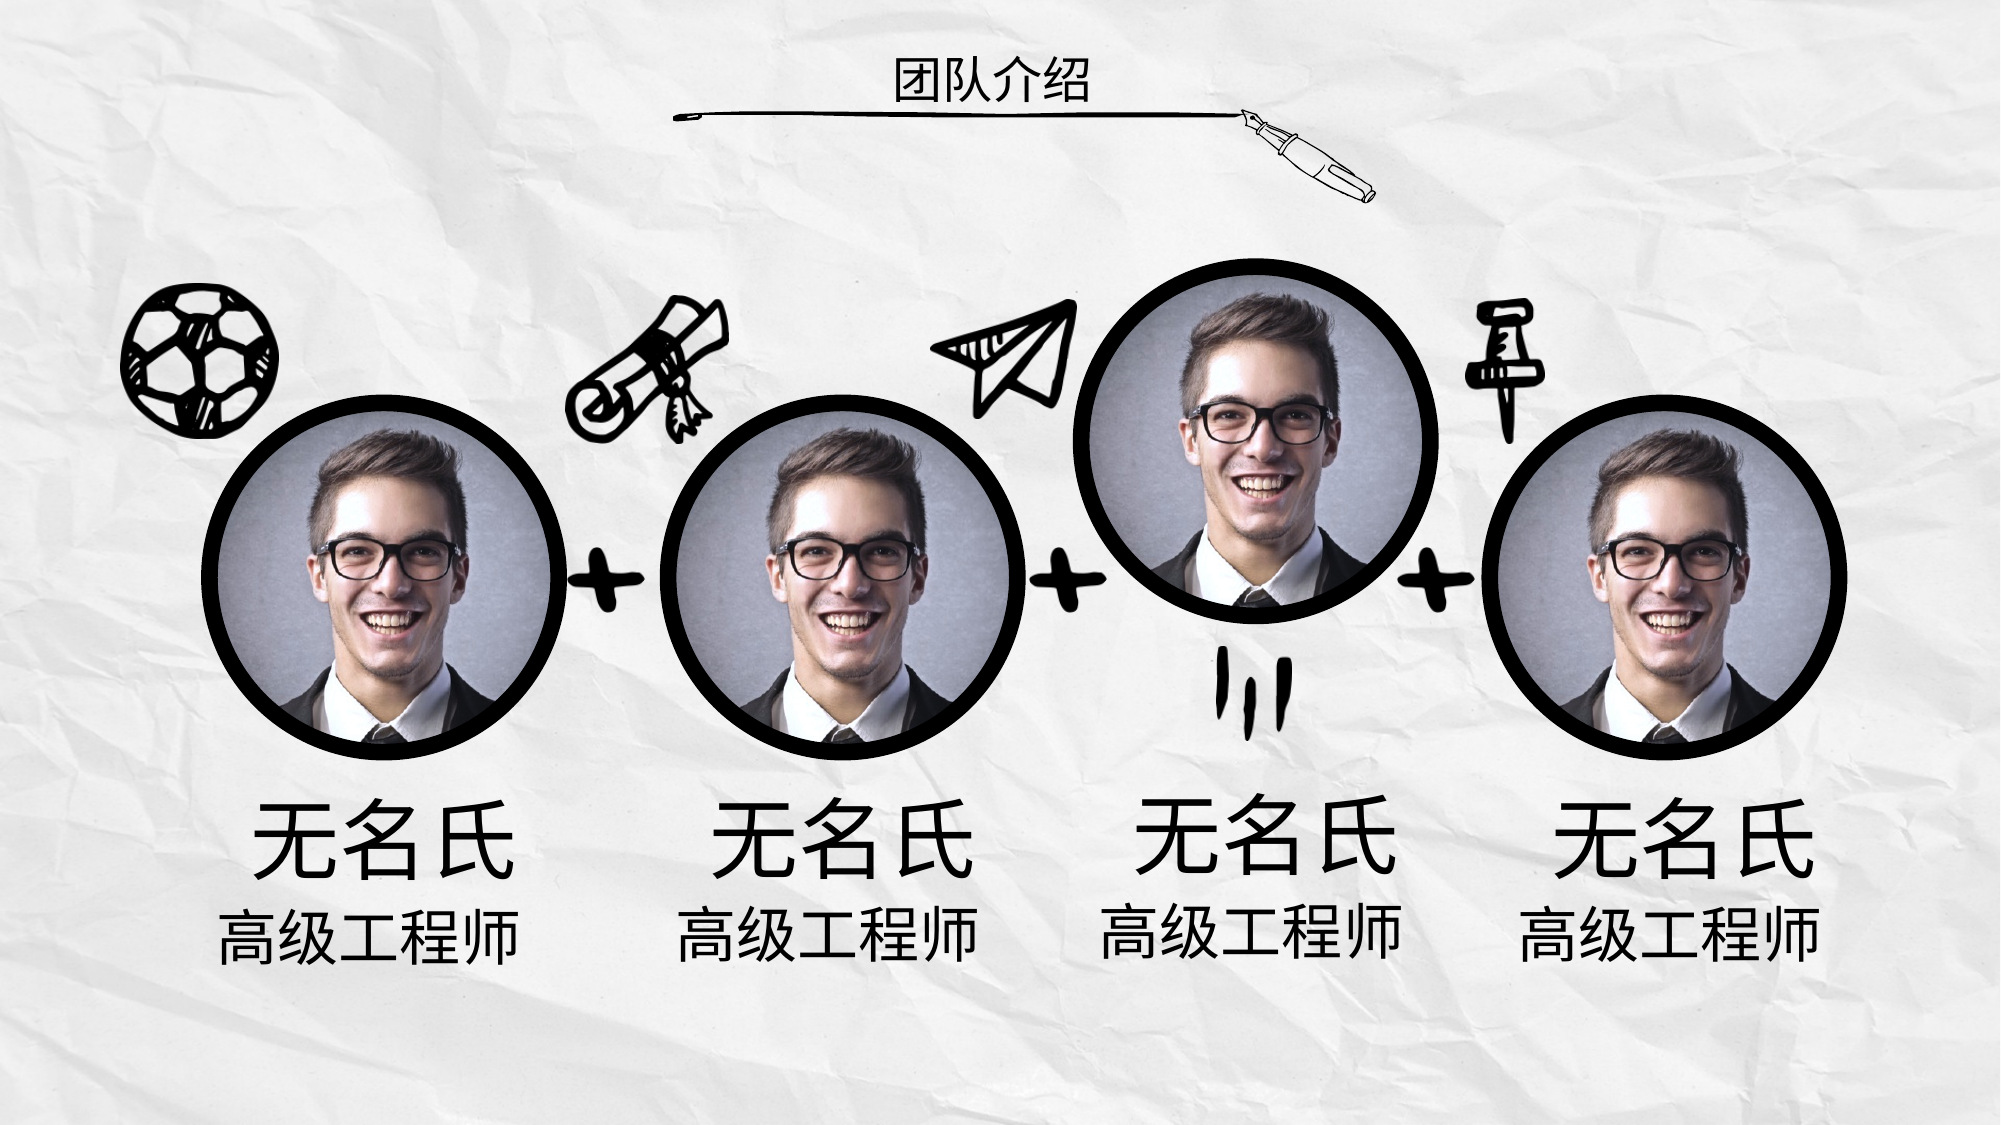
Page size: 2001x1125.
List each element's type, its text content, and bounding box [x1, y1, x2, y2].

text_box [1080, 265, 1432, 617]
text_box 无名氏 [1045, 780, 1488, 887]
text_box [667, 401, 1019, 754]
text_box [208, 401, 560, 754]
text_box 高级工程师 [216, 899, 552, 973]
text_box 无名氏 [210, 784, 558, 892]
text_box [1488, 401, 1841, 754]
picture [0, 0, 2001, 1125]
text_box 无名氏 [669, 783, 1016, 891]
text_box 无名氏 [1463, 783, 1906, 891]
text_box 高级工程师 [675, 896, 1011, 970]
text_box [673, 40, 1341, 230]
text_box 高级工程师 [1099, 893, 1434, 967]
text_box 高级工程师 [1517, 896, 1852, 970]
